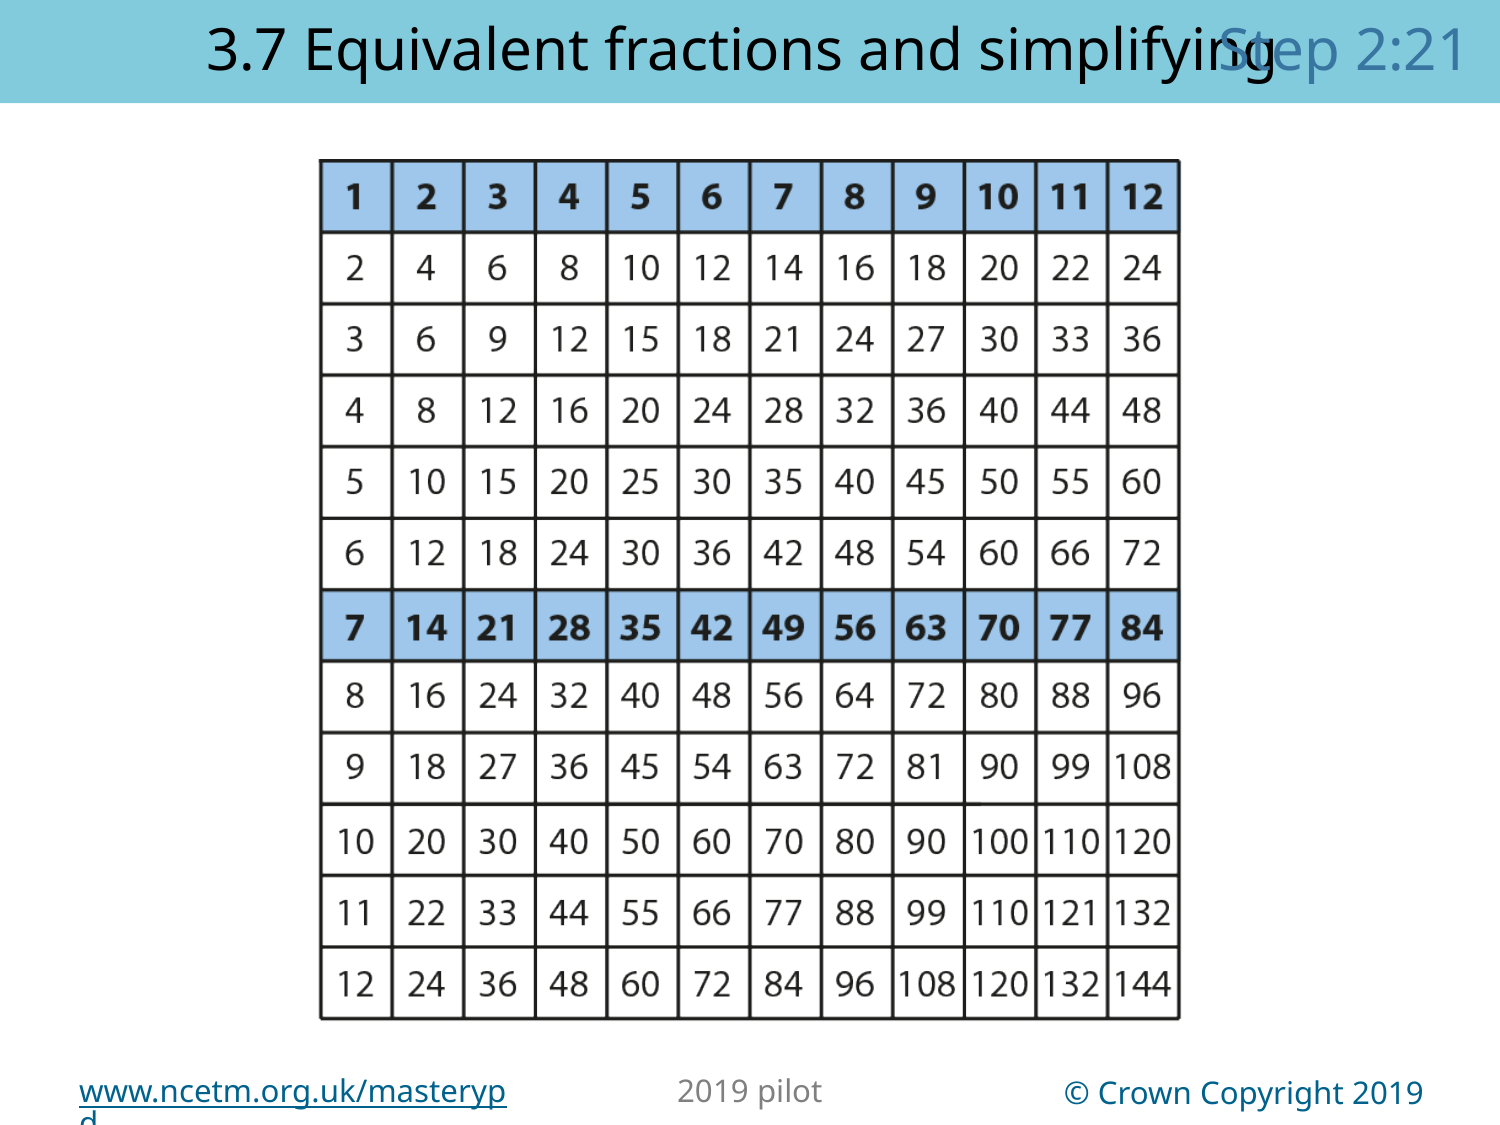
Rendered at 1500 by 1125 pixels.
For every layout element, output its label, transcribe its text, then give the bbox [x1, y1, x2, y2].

list Step 2:21 [0, 0, 1500, 104]
picture [246, 159, 1254, 1046]
